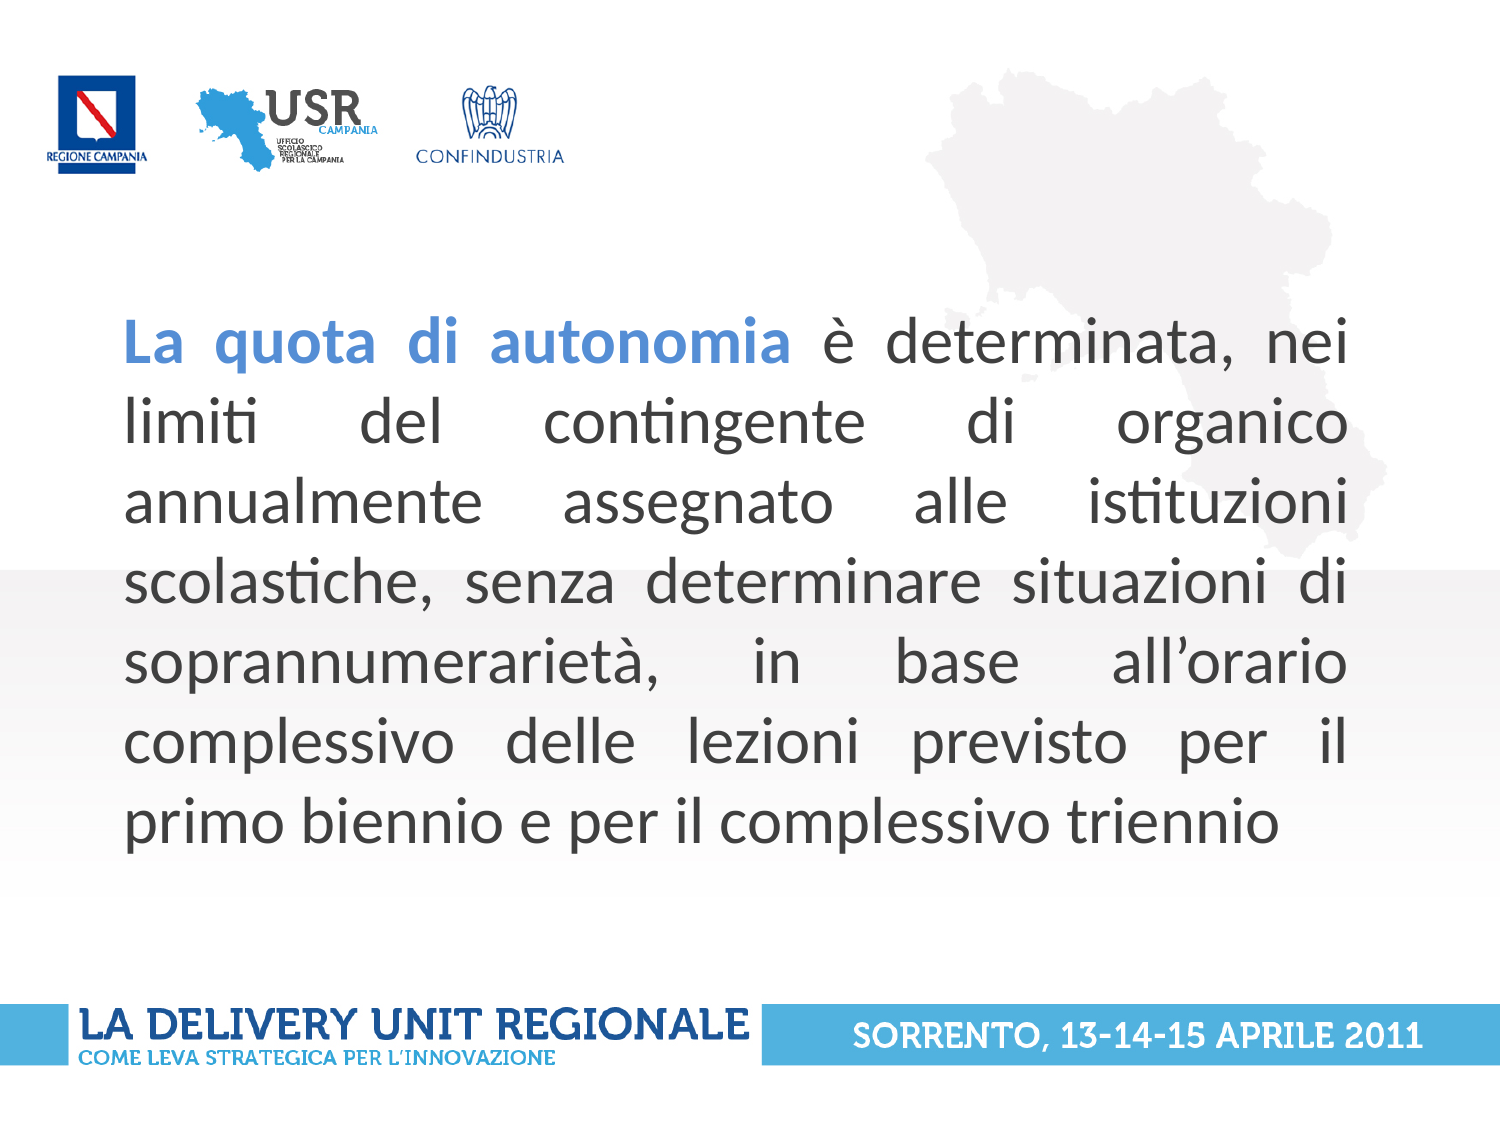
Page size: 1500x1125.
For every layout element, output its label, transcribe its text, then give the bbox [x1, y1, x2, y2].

title La quota di autonomia è determinata, nei limiti del contingente di organico annualmente assegnato alle istituzioni scolastiche, senza determinare situazioni di soprannumerarietà, in base all’orario complessivo delle lezioni previsto per il primo biennio e per il complessivo triennio [123, 243, 1350, 905]
picture [0, 32, 1500, 1093]
